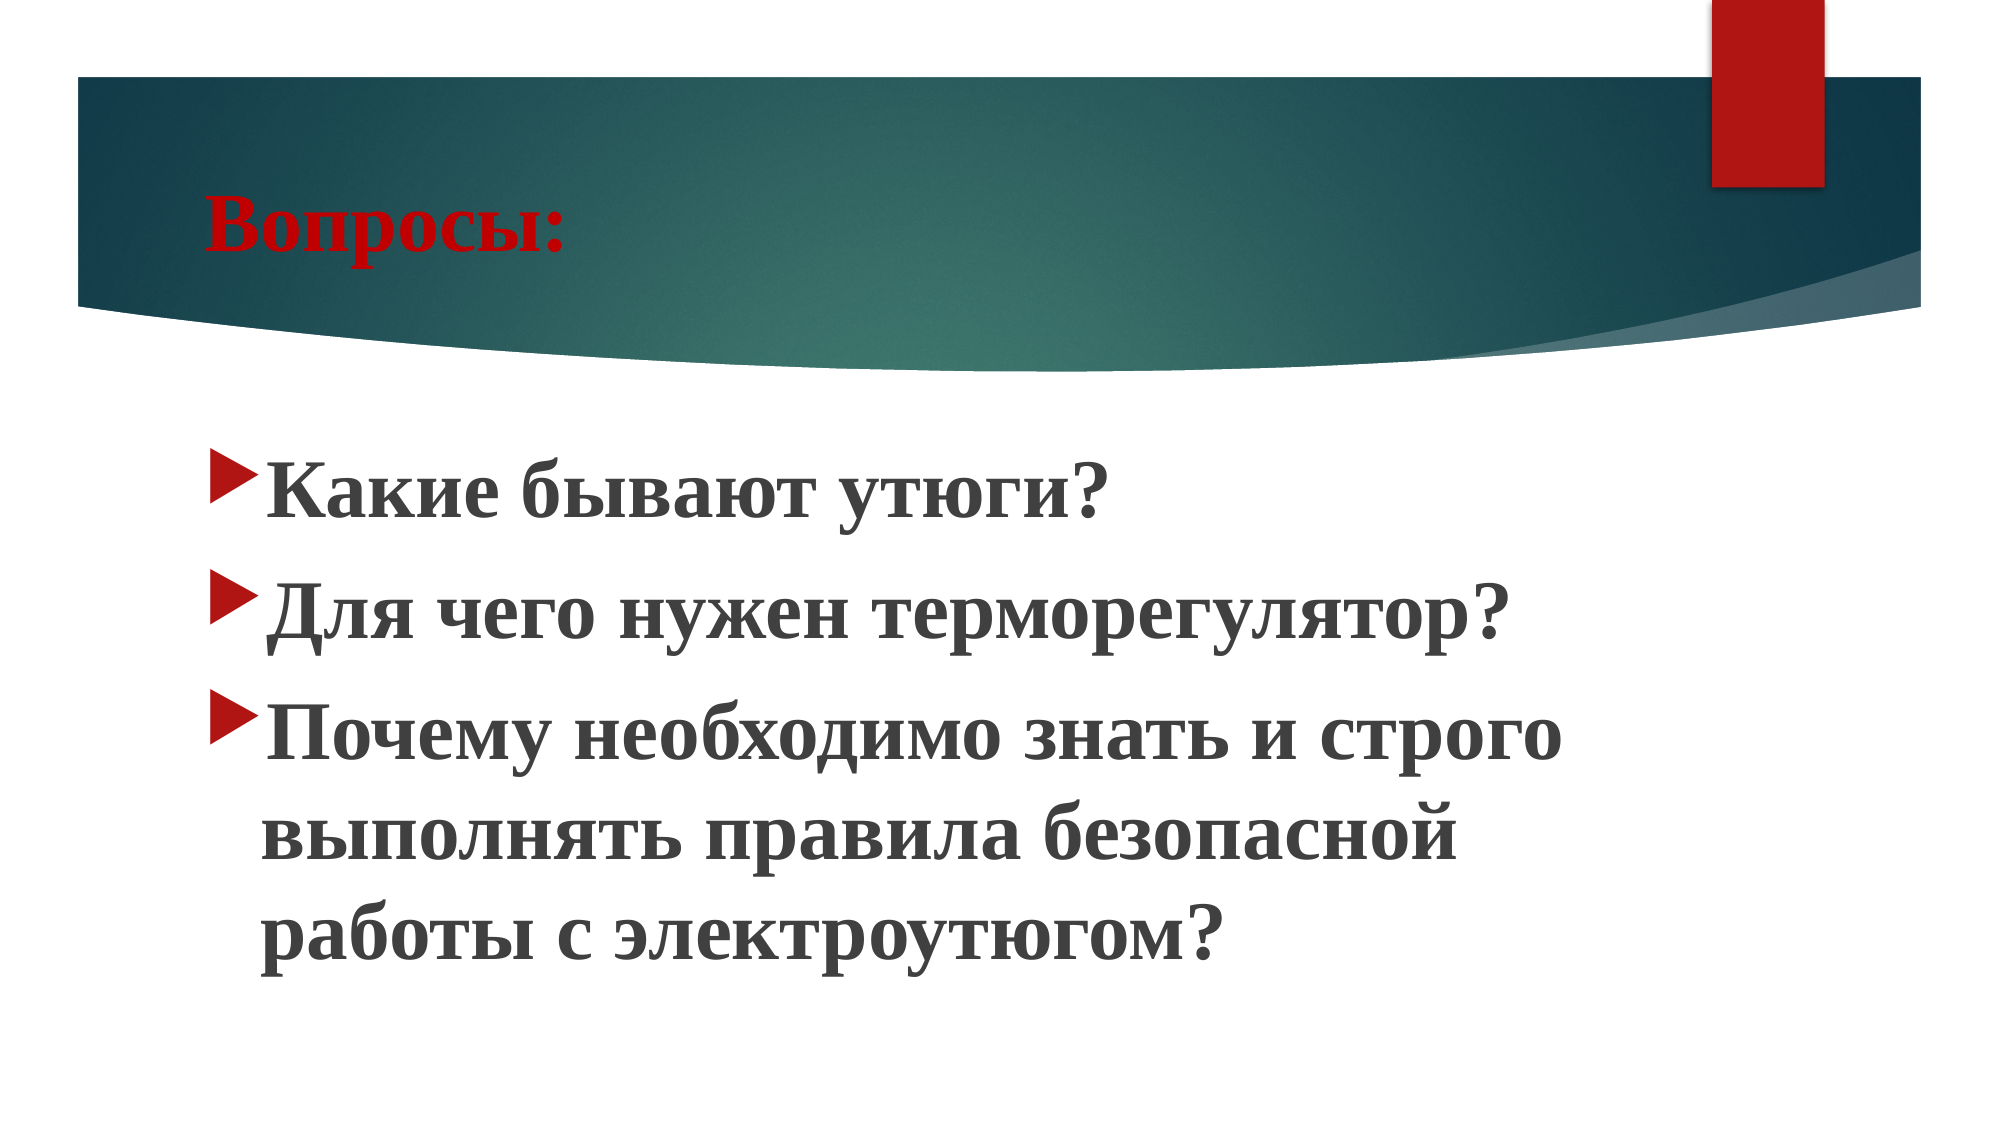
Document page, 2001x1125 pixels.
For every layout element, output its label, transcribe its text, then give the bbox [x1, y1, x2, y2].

list Какие бывают утюги? Для чего нужен терморегулятор? Почему необходимо знать и строго выполнять правила безопасной работы с электроутюгом? [189, 427, 1638, 988]
title Вопросы: [189, 159, 1638, 276]
